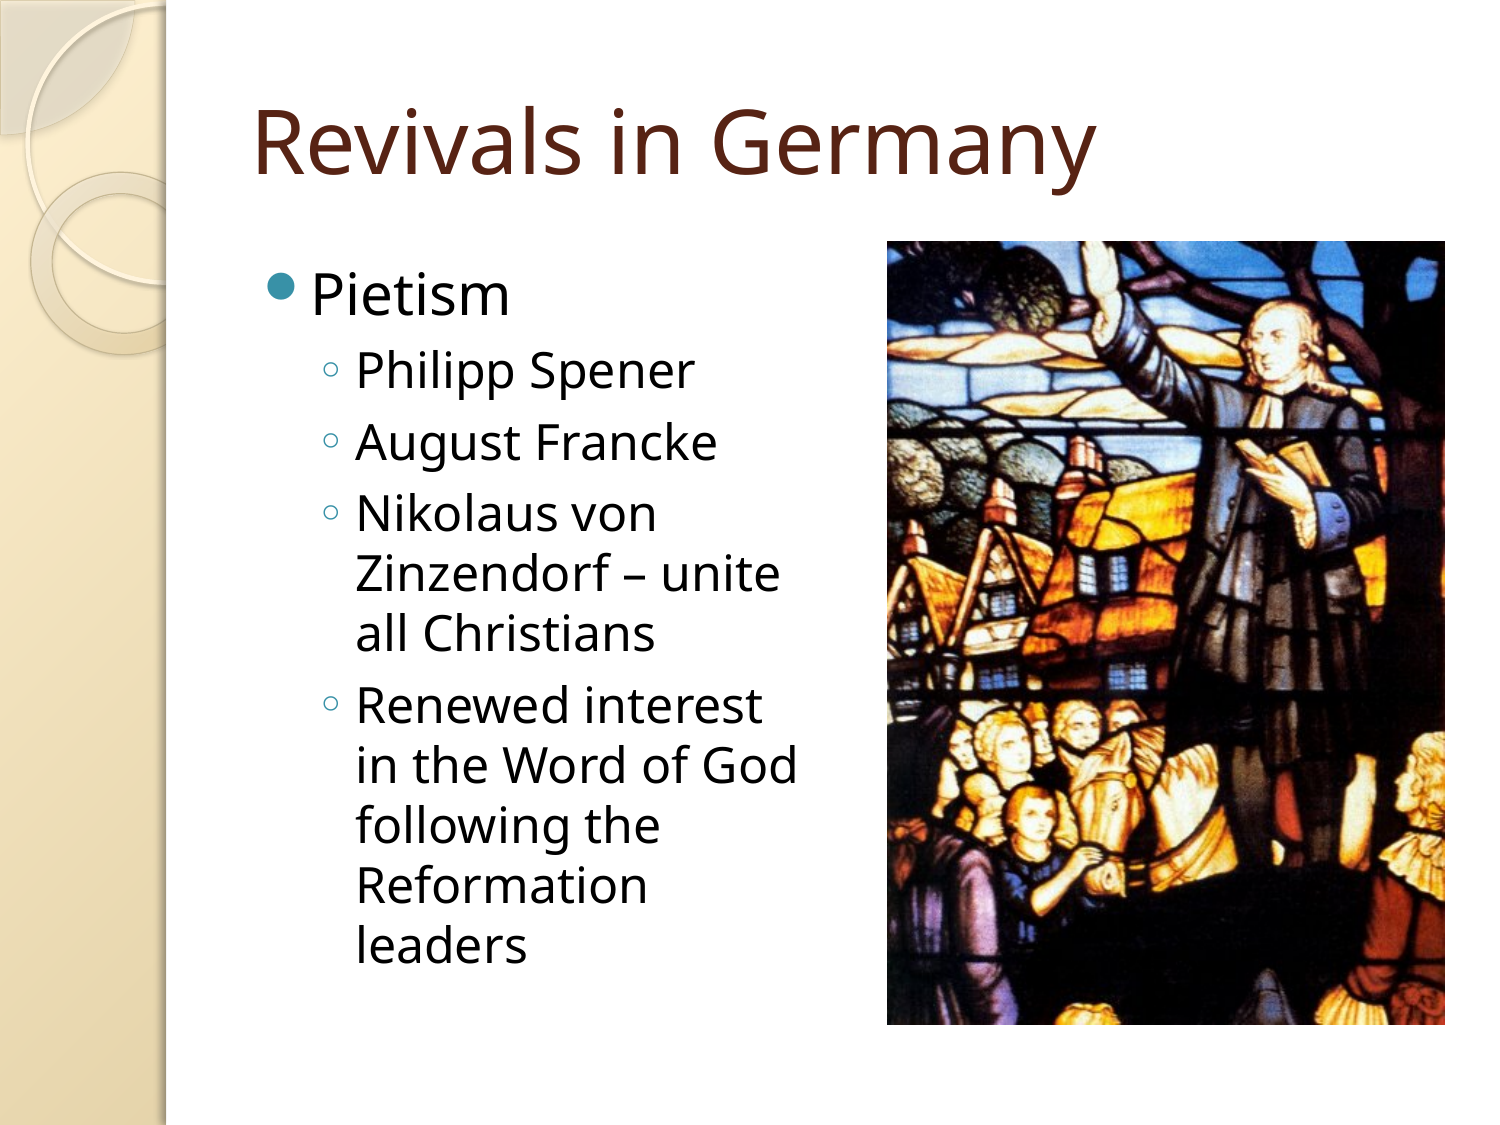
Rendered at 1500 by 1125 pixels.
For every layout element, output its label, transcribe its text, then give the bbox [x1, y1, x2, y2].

list Pietism Philipp Spener August Francke Nikolaus von Zinzendorf – unite all Christians Renewed interest in the Word of God following the Reformation leaders [235, 249, 836, 1015]
title Revivals in Germany [235, 45, 1466, 233]
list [887, 241, 1445, 1026]
